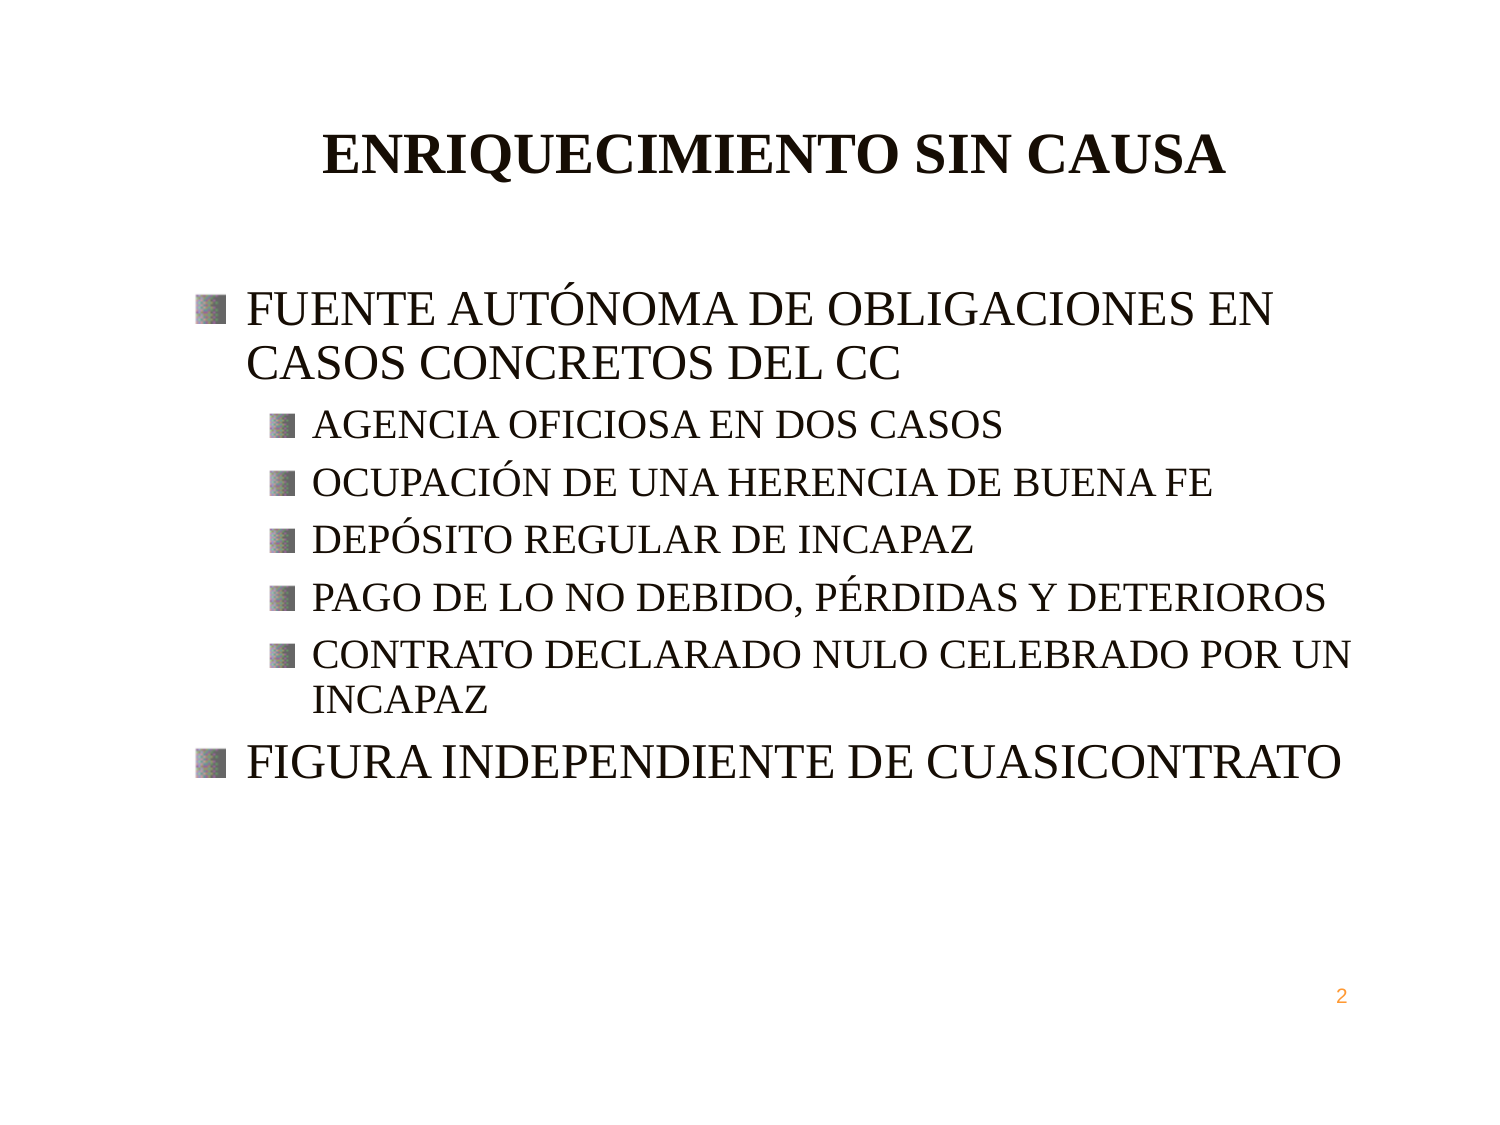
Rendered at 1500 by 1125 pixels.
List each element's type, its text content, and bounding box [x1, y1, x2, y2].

picture [189, 742, 226, 778]
title ENRIQUECIMIENTO SIN CAUSA [174, 87, 1375, 213]
picture [264, 465, 295, 496]
slide_number 2 [1149, 975, 1363, 1050]
picture [264, 580, 295, 611]
picture [264, 523, 295, 553]
picture [189, 288, 226, 324]
picture [264, 408, 295, 438]
list FUENTE AUTÓNOMA DE OBLIGACIONES EN CASOS CONCRETOS DEL CC AGENCIA OFICIOSA EN DOS CASOS OCUPACIÓN DE UNA HERENCIA DE BUENA FE DEPÓSITO REGULAR DE INCAPAZ PAGO DE LO NO DEBIDO, PÉRDIDAS Y DETERIOROS CONTRATO DECLARADO NULO CELEBRADO POR UN INCAPAZ FIGURA INDEPENDIENTE DE CUASICONTRATO [174, 275, 1375, 875]
picture [264, 638, 295, 668]
